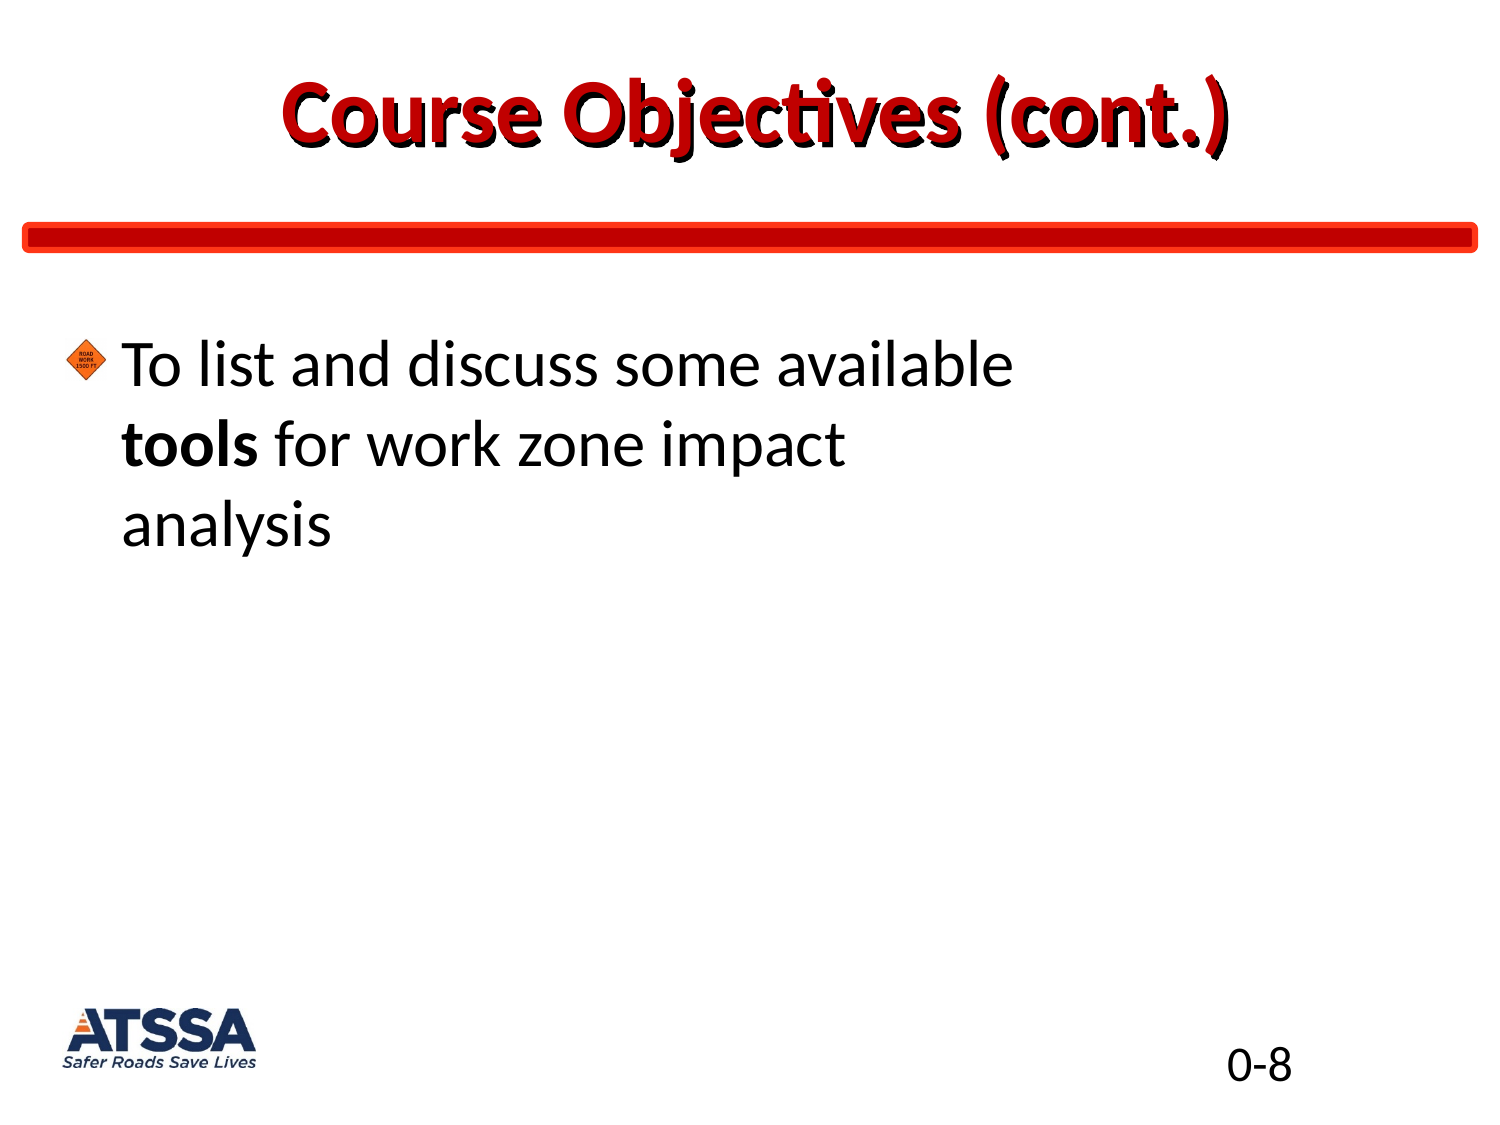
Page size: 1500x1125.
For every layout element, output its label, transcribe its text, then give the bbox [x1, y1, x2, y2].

picture [65, 338, 107, 381]
title Course Objectives (cont.) [0, 0, 1500, 213]
list To list and discuss some available tools for work zone impact analysis [49, 312, 1051, 1026]
picture [62, 1026, 256, 1068]
